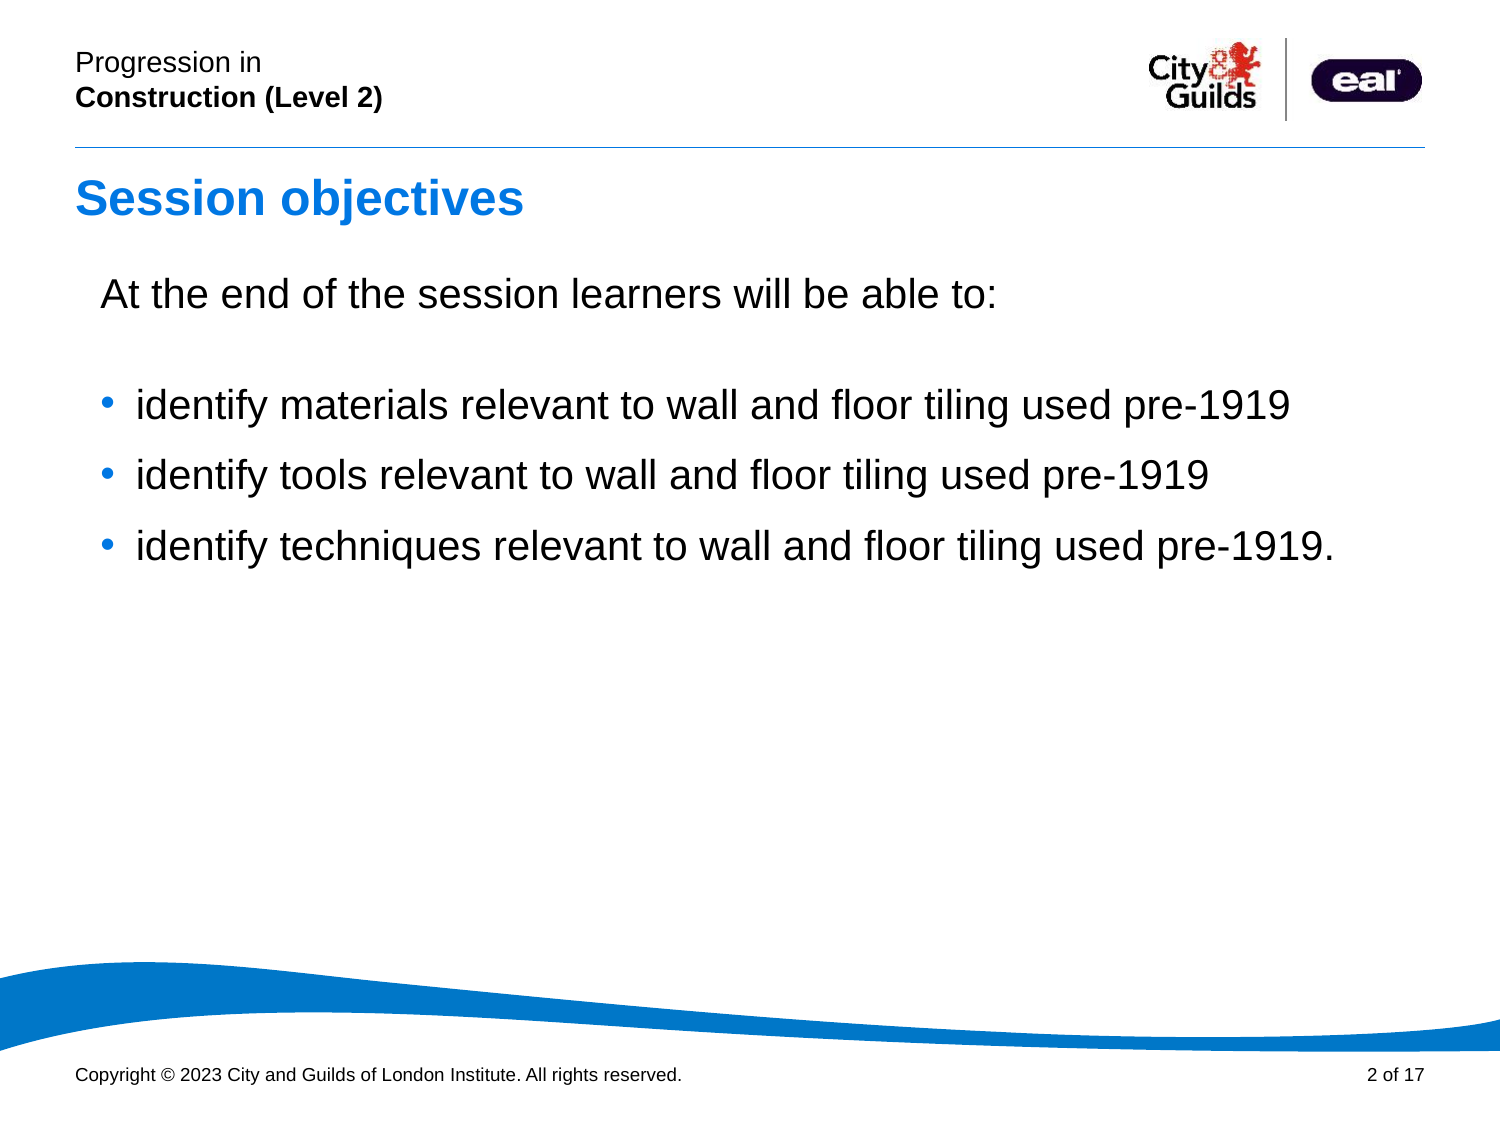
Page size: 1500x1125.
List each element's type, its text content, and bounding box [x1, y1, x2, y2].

title Session objectives [74, 165, 1426, 229]
list At the end of the session learners will be able to: identify materials relevant to wall and floor tiling used pre-1919 identify tools relevant to wall and floor tiling used pre-1919 identify techniques relevant to wall and floor tiling used pre-1919. [100, 266, 1451, 729]
picture [1149, 38, 1422, 121]
